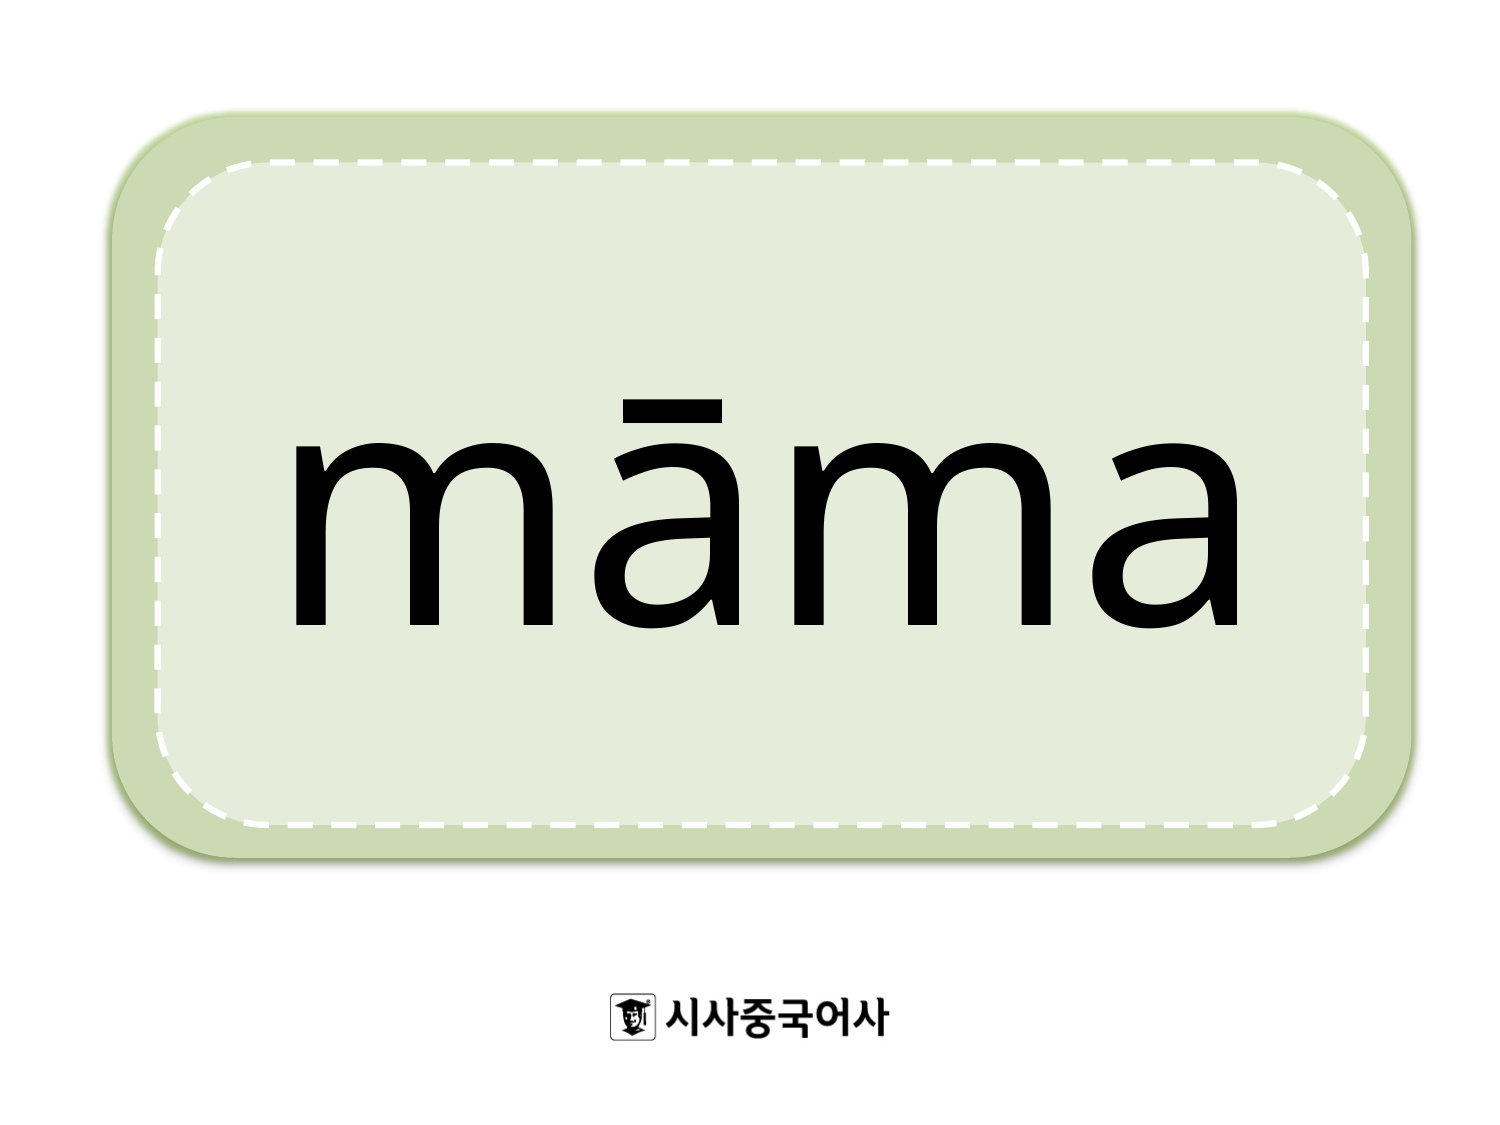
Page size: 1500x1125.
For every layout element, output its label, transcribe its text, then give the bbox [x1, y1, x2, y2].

text_box māma [162, 160, 1371, 824]
picture [602, 987, 898, 1047]
